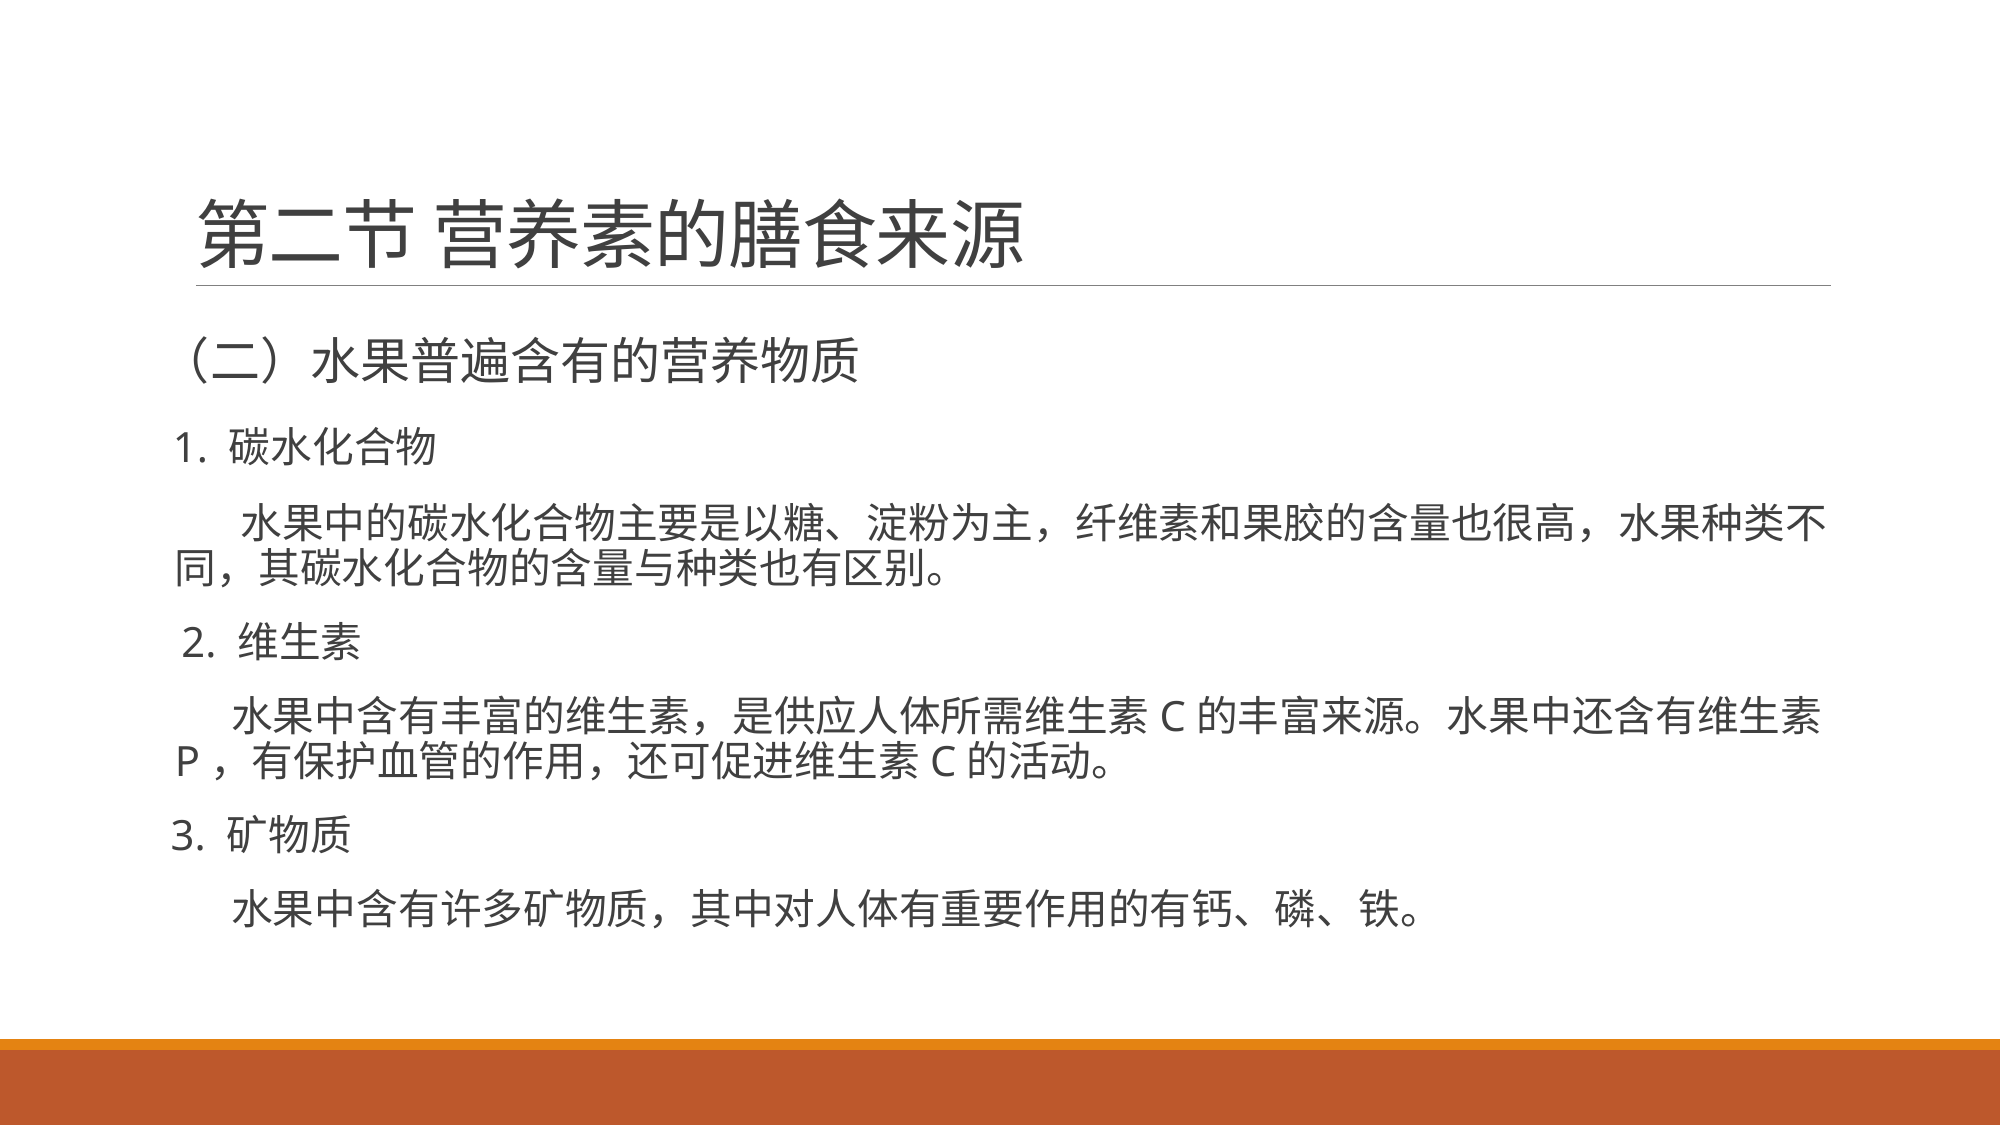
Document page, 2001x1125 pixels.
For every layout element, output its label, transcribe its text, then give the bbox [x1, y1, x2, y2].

title 第二节 营养素的膳食来源 [180, 47, 1830, 285]
list （二）水果普遍含有的营养物质 1. 碳水化合物 水果中的碳水化合物主要是以糖、淀粉为主，纤维素和果胶的含量也很高，水果种类不同，其碳水化合物的含量与种类也有区别。 2. 维生素 水果中含有丰富的维生素，是供应人体所需维生素C的丰富来源。水果中还含有维生素P，有保护血管的作用，还可促进维生素C的活动。 3. 矿物质 水果中含有许多矿物质，其中对人体有重要作用的有钙、磷、铁。 [159, 328, 1858, 1013]
